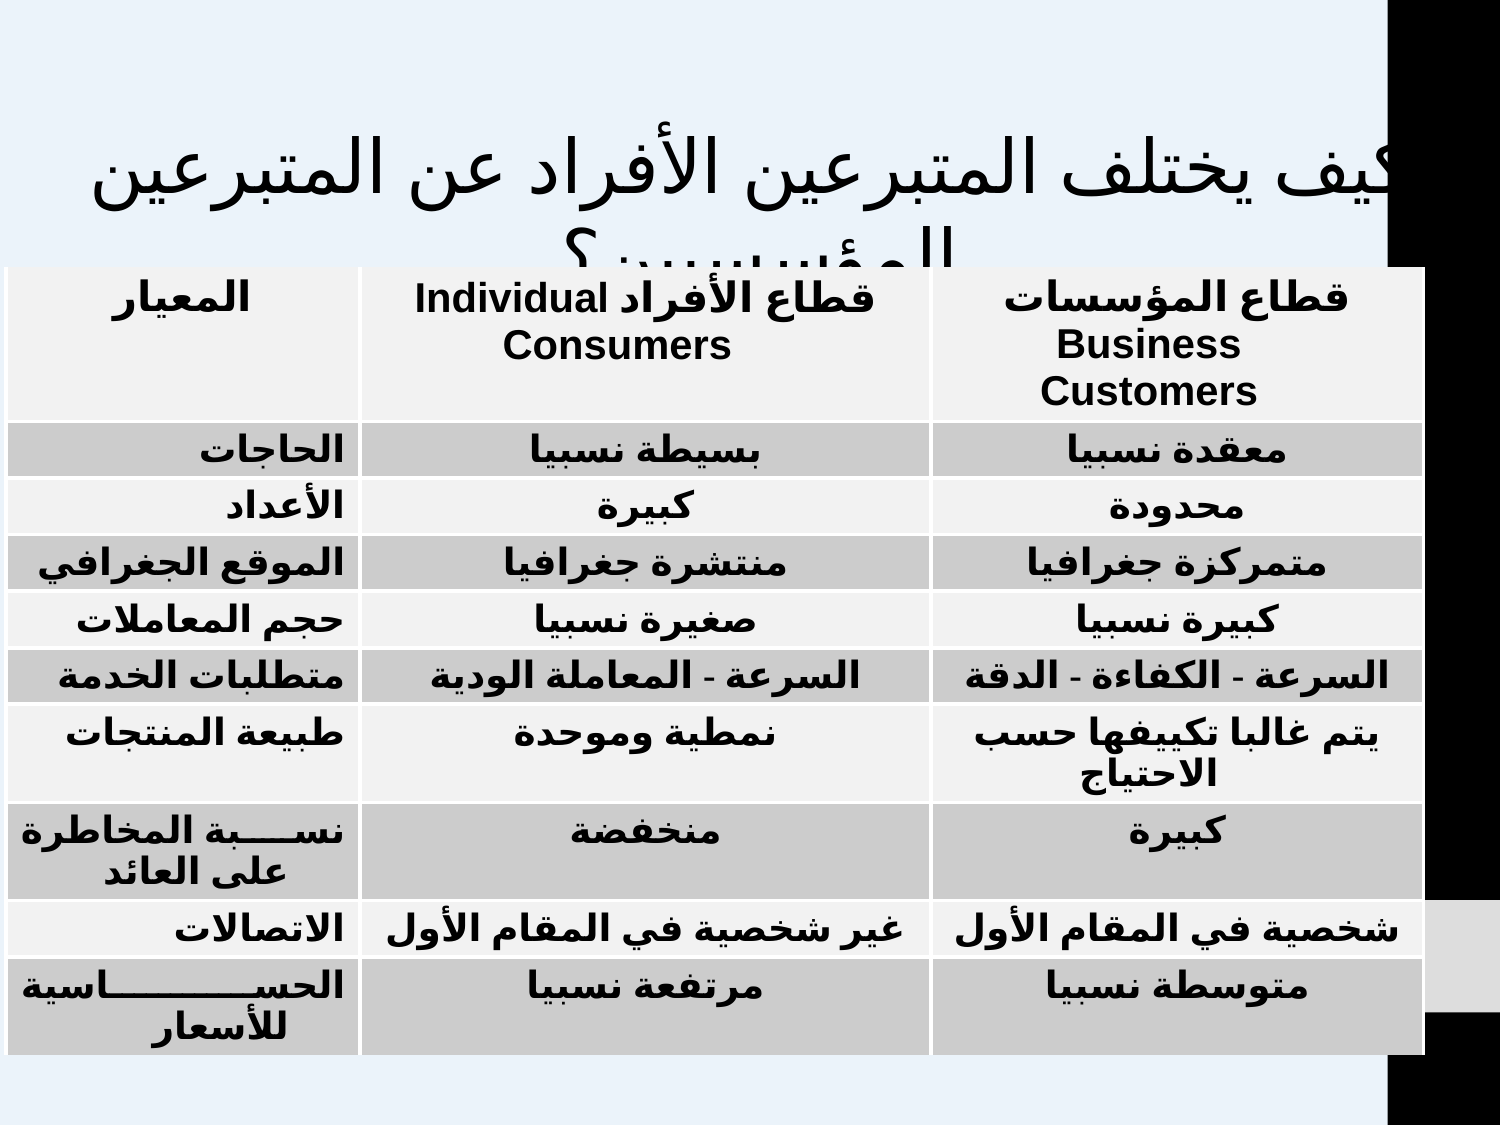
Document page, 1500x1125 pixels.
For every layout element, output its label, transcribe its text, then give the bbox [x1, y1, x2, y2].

table_cell متوسطة نسبيا [933, 959, 1422, 1055]
table_header قطاع الأفراد Individual Consumers [362, 267, 929, 420]
table_cell الموقع الجغرافي [8, 536, 358, 589]
table_cell متمركزة جغرافيا [933, 536, 1422, 589]
table_cell شخصية في المقام الأول [933, 902, 1422, 955]
table_cell الأعداد [8, 480, 358, 533]
table_cell منتشرة جغرافيا [362, 536, 929, 589]
table_cell بسيطة نسبيا [362, 423, 929, 476]
table_cell متطلبات الخدمة [8, 650, 358, 702]
table_cell معقدة نسبيا [933, 423, 1422, 476]
table_cell حجم المعاملات [8, 593, 358, 646]
table_cell الحاجات [8, 423, 358, 476]
table_cell صغيرة نسبيا [362, 593, 929, 646]
table_header قطاع المؤسسات Business Customers [933, 267, 1422, 420]
table_cell محدودة [933, 480, 1422, 533]
table_cell مرتفعة نسبيا [362, 959, 929, 1055]
table_cell طبيعة المنتجات [8, 706, 358, 801]
table_cell كبيرة [362, 480, 929, 533]
table_cell كبيرة [933, 804, 1422, 899]
text_box كيف يختلف المتبرعين الأفراد عن المتبرعين المؤسسيين؟ [41, 172, 1459, 244]
table_cell نسبة المخاطرة على العائد [8, 804, 358, 899]
table_cell منخفضة [362, 804, 929, 899]
table_cell غير شخصية في المقام الأول [362, 902, 929, 955]
table_cell السرعة - الكفاءة - الدقة [933, 650, 1422, 702]
table_cell الاتصالات [8, 902, 358, 955]
table_header المعيار [8, 267, 358, 420]
table_cell السرعة - المعاملة الودية [362, 650, 929, 702]
table_cell كبيرة نسبيا [933, 593, 1422, 646]
table_cell يتم غالبا تكييفها حسب الاحتياج [933, 706, 1422, 801]
table_cell نمطية وموحدة [362, 706, 929, 801]
table_cell الحساسية للأسعار [8, 959, 358, 1055]
